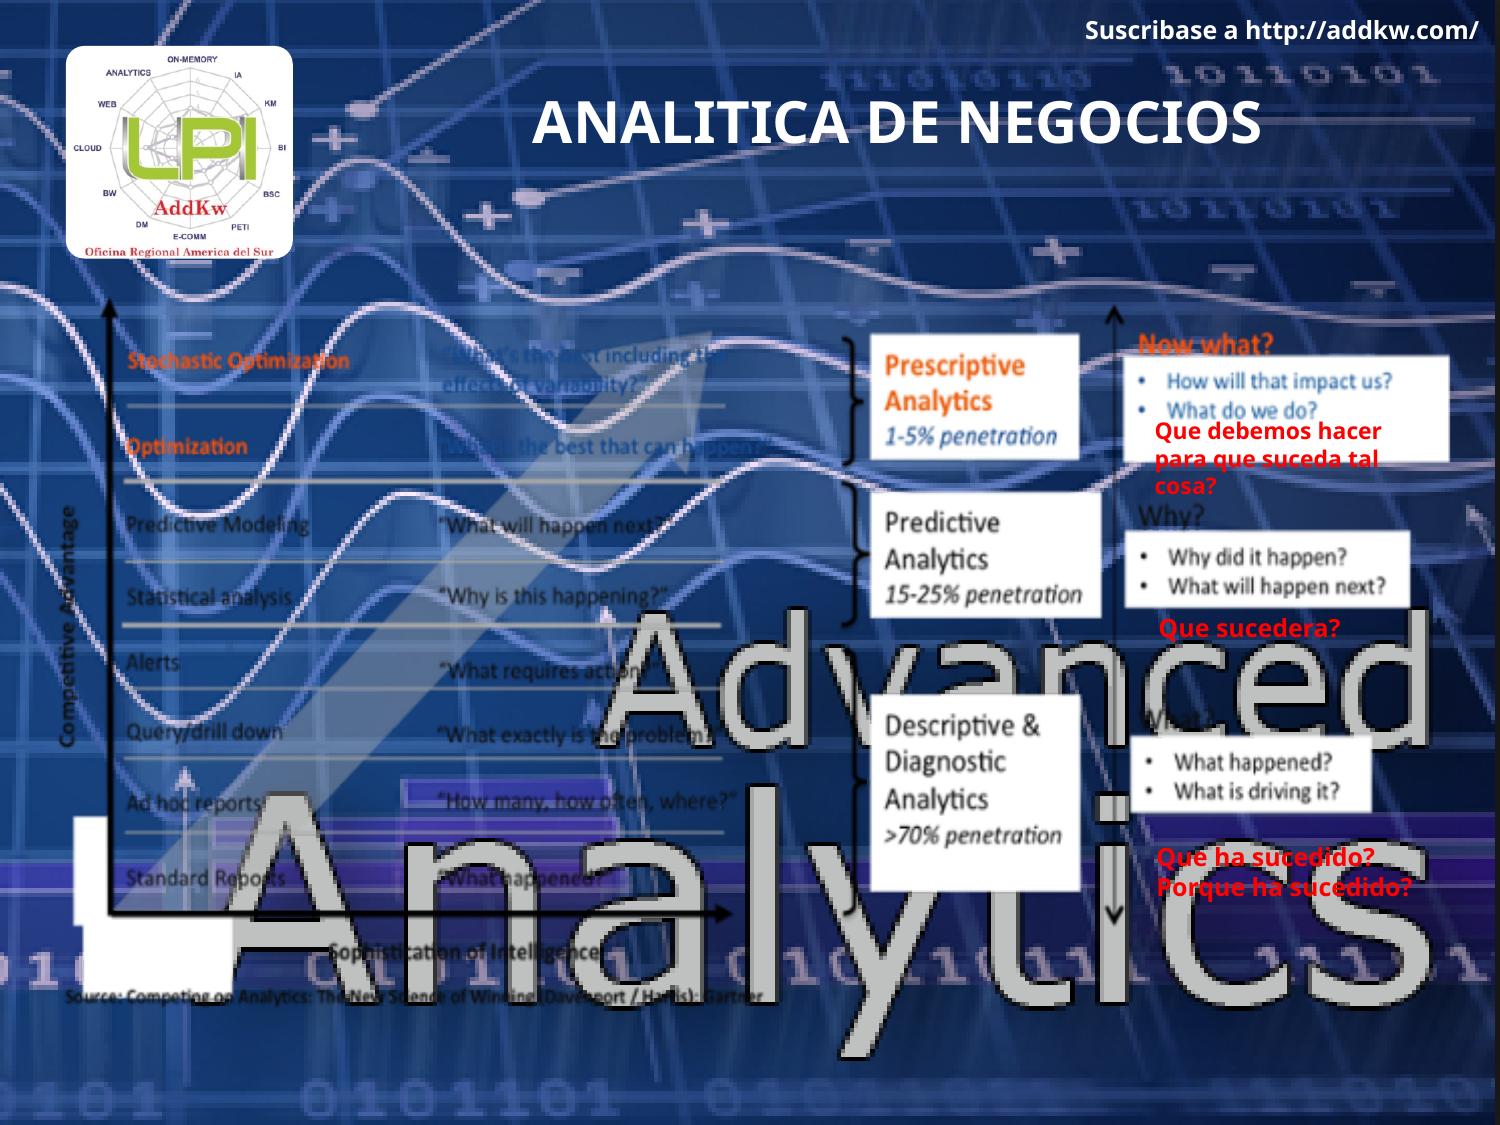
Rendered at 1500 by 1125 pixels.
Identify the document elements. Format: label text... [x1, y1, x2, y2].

text_box ANALITICA DE NEGOCIOS [324, 78, 1471, 163]
text_box Suscribase a http://addkw.com/ [1070, 7, 1495, 52]
picture [0, 0, 1500, 1125]
